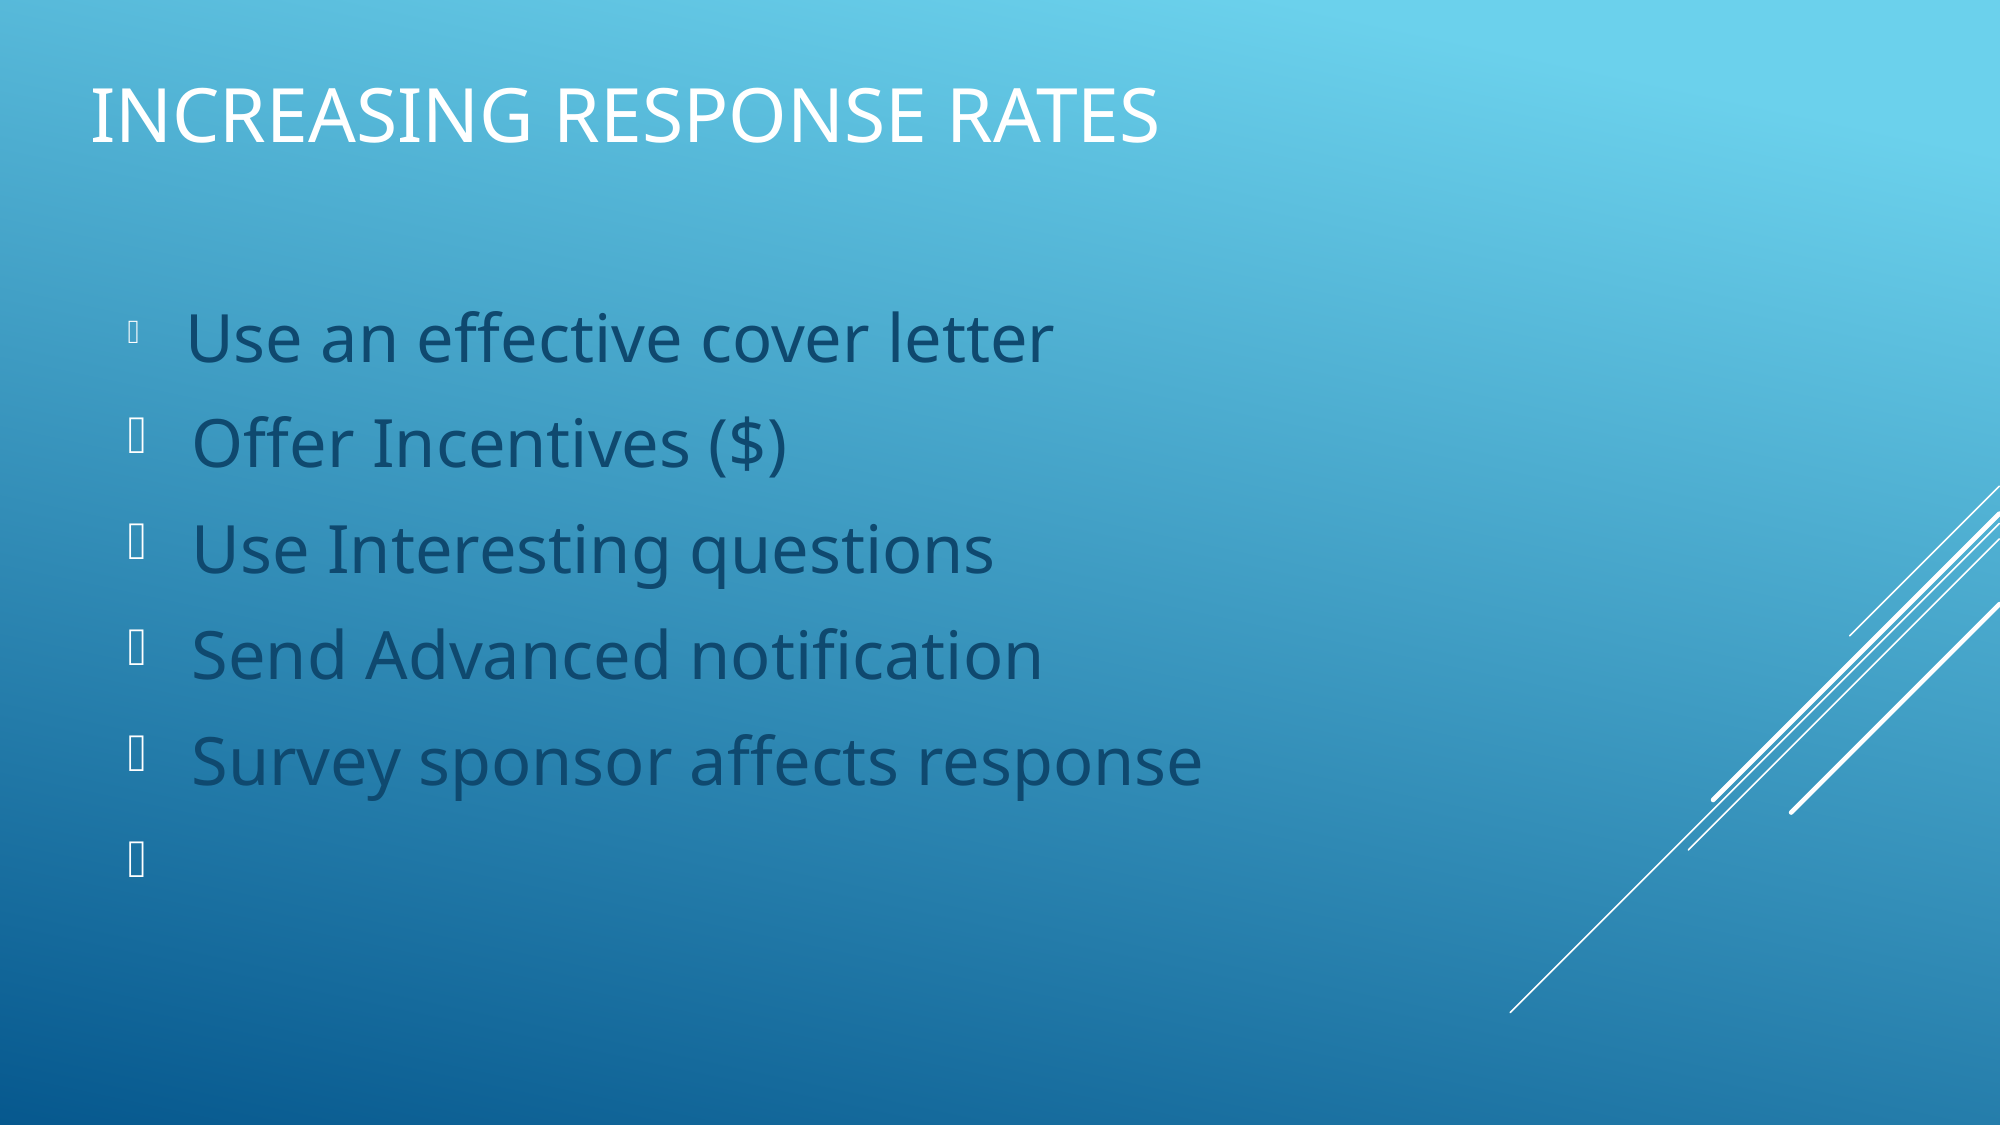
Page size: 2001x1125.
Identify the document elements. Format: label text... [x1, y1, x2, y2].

title Increasing Response Rates [75, 0, 1475, 237]
list Use an effective cover letter Offer Incentives ($) Use Interesting questions Send Advanced notification Survey sponsor affects response [112, 174, 1513, 1025]
